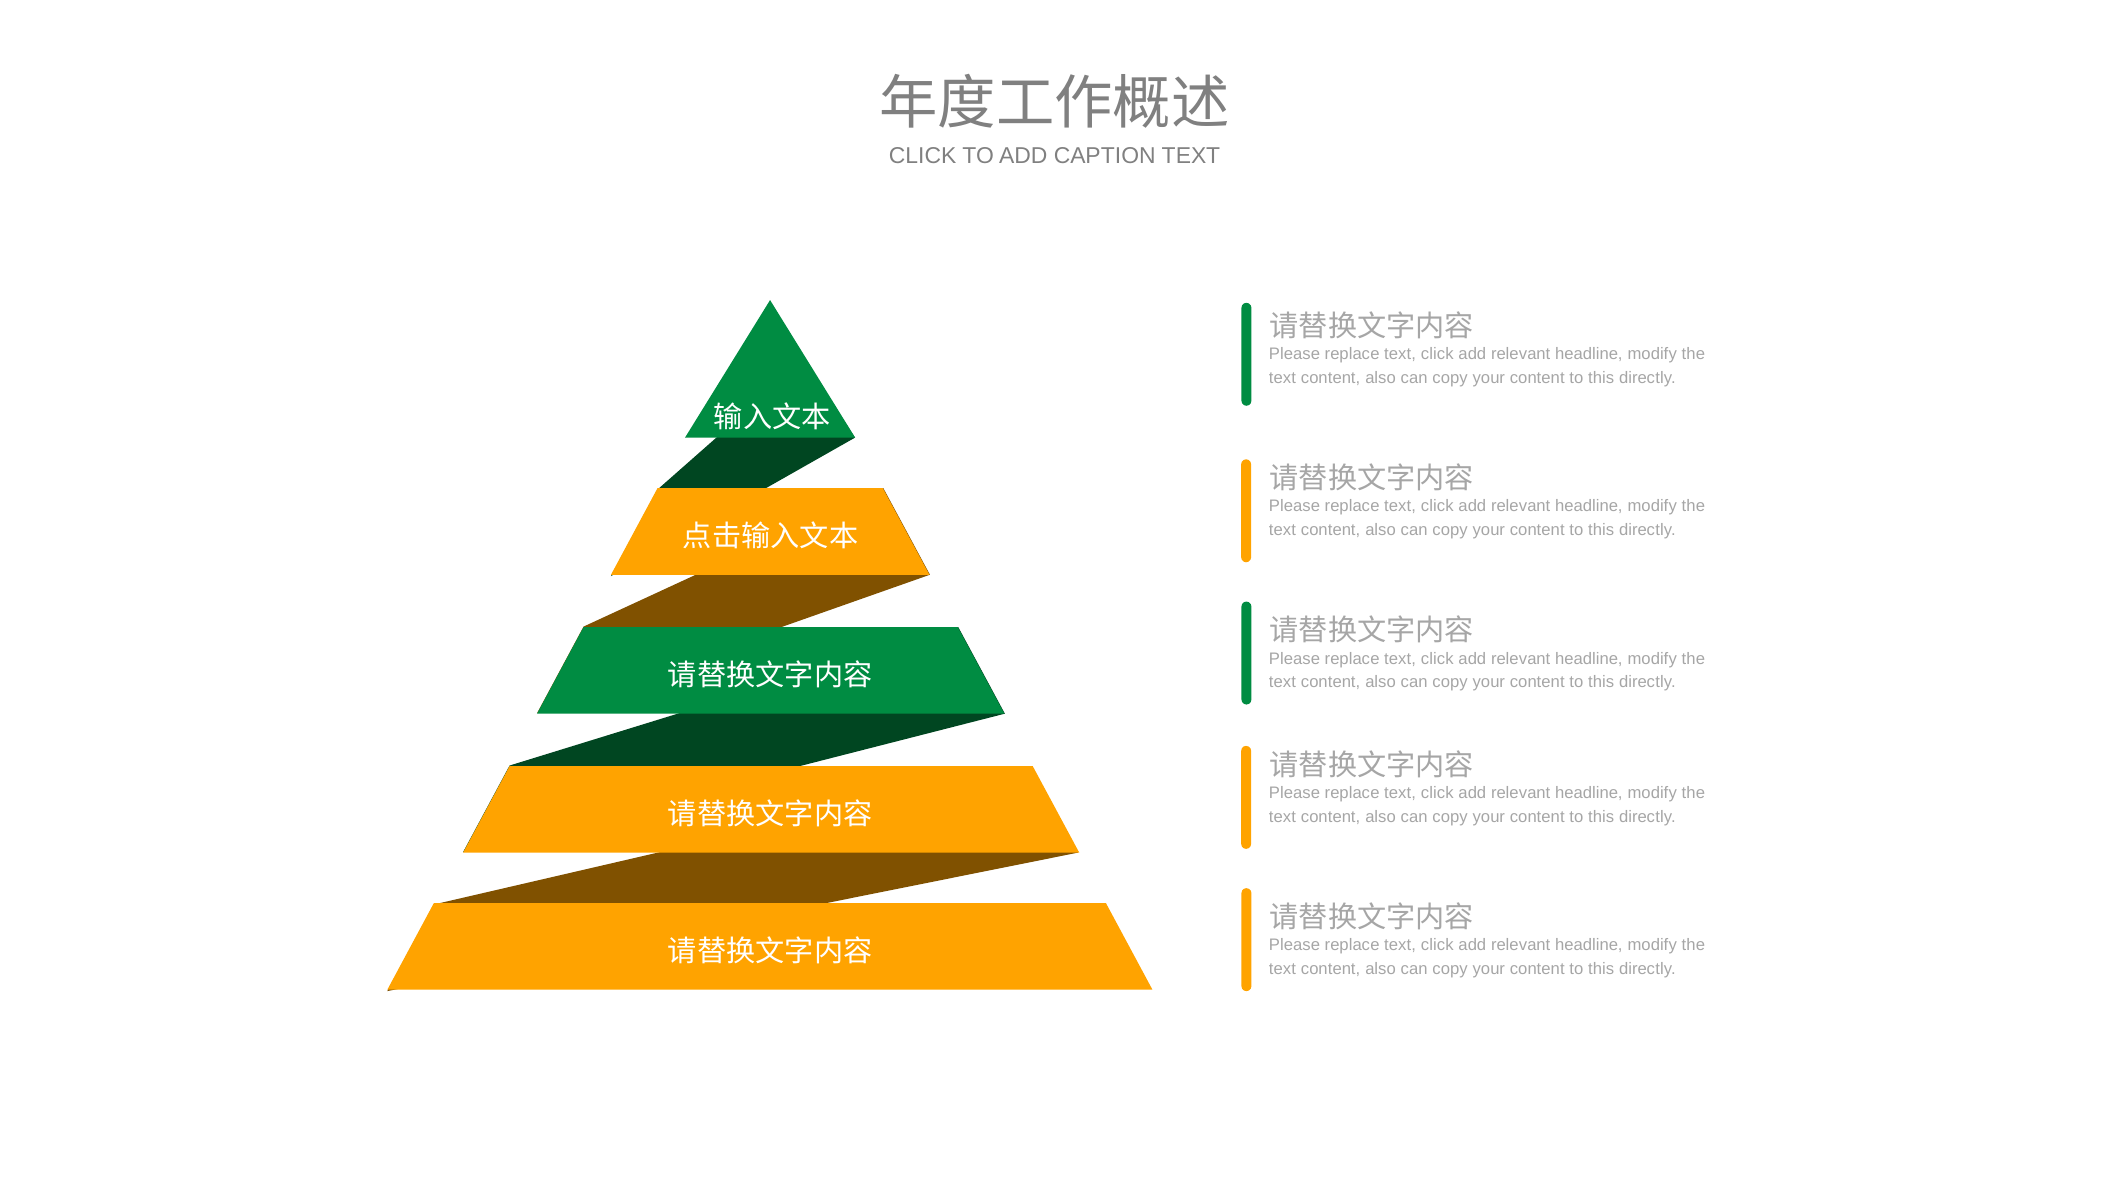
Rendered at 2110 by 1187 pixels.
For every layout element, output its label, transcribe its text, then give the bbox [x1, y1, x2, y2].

text_box [1240, 744, 1253, 850]
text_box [463, 766, 1080, 853]
text_box [1240, 886, 1253, 993]
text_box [1268, 300, 1712, 386]
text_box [1268, 891, 1712, 977]
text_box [387, 903, 1153, 990]
text_box CLICK TO ADD CAPTION TEXT [865, 140, 1245, 168]
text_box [684, 300, 857, 448]
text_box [1268, 452, 1712, 538]
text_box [536, 627, 1005, 714]
text_box 年度工作概述 [865, 65, 1245, 136]
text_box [610, 488, 930, 575]
text_box [509, 714, 1004, 766]
text_box [1240, 458, 1253, 564]
text_box [1240, 600, 1253, 706]
text_box [1240, 301, 1253, 407]
text_box [583, 575, 930, 627]
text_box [1268, 738, 1712, 825]
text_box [1268, 604, 1712, 690]
text_box [440, 853, 1077, 903]
text_box [659, 448, 837, 488]
